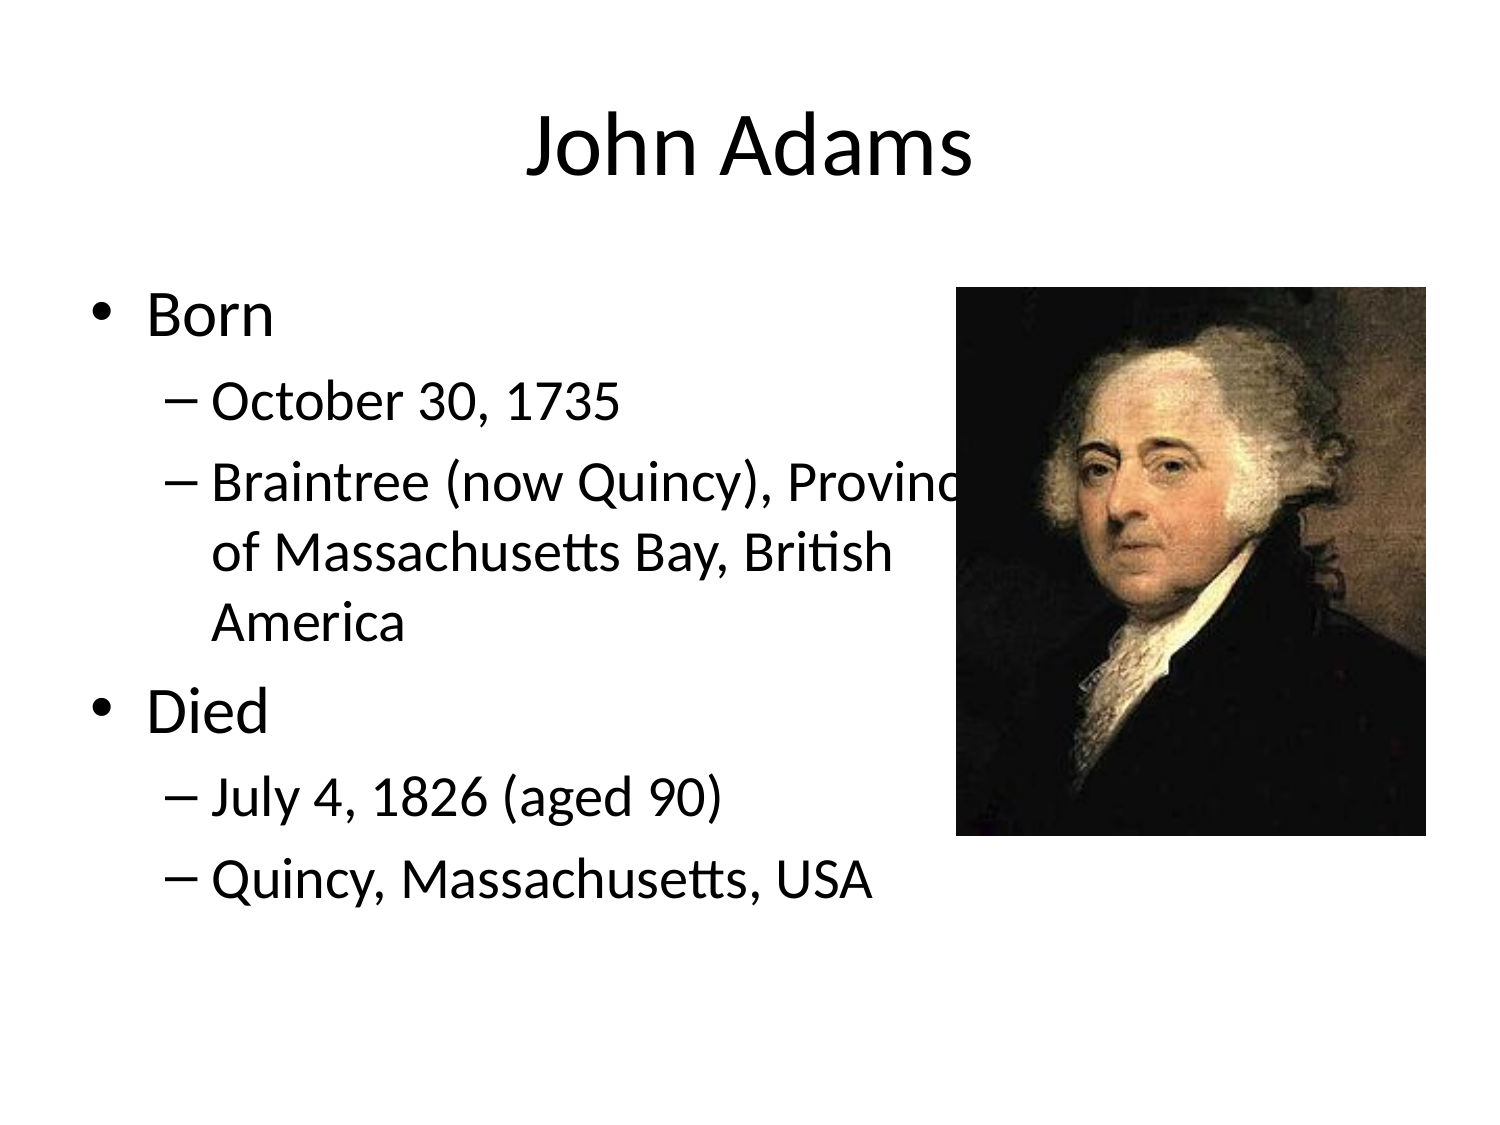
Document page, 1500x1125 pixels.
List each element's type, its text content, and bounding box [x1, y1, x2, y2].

list Born October 30, 1735 Braintree (now Quincy), Province of Massachusetts Bay, British America Died July 4, 1826 (aged 90) Quincy, Massachusetts, USA [75, 262, 1050, 1005]
picture [955, 287, 1426, 836]
title John Adams [75, 45, 1425, 233]
